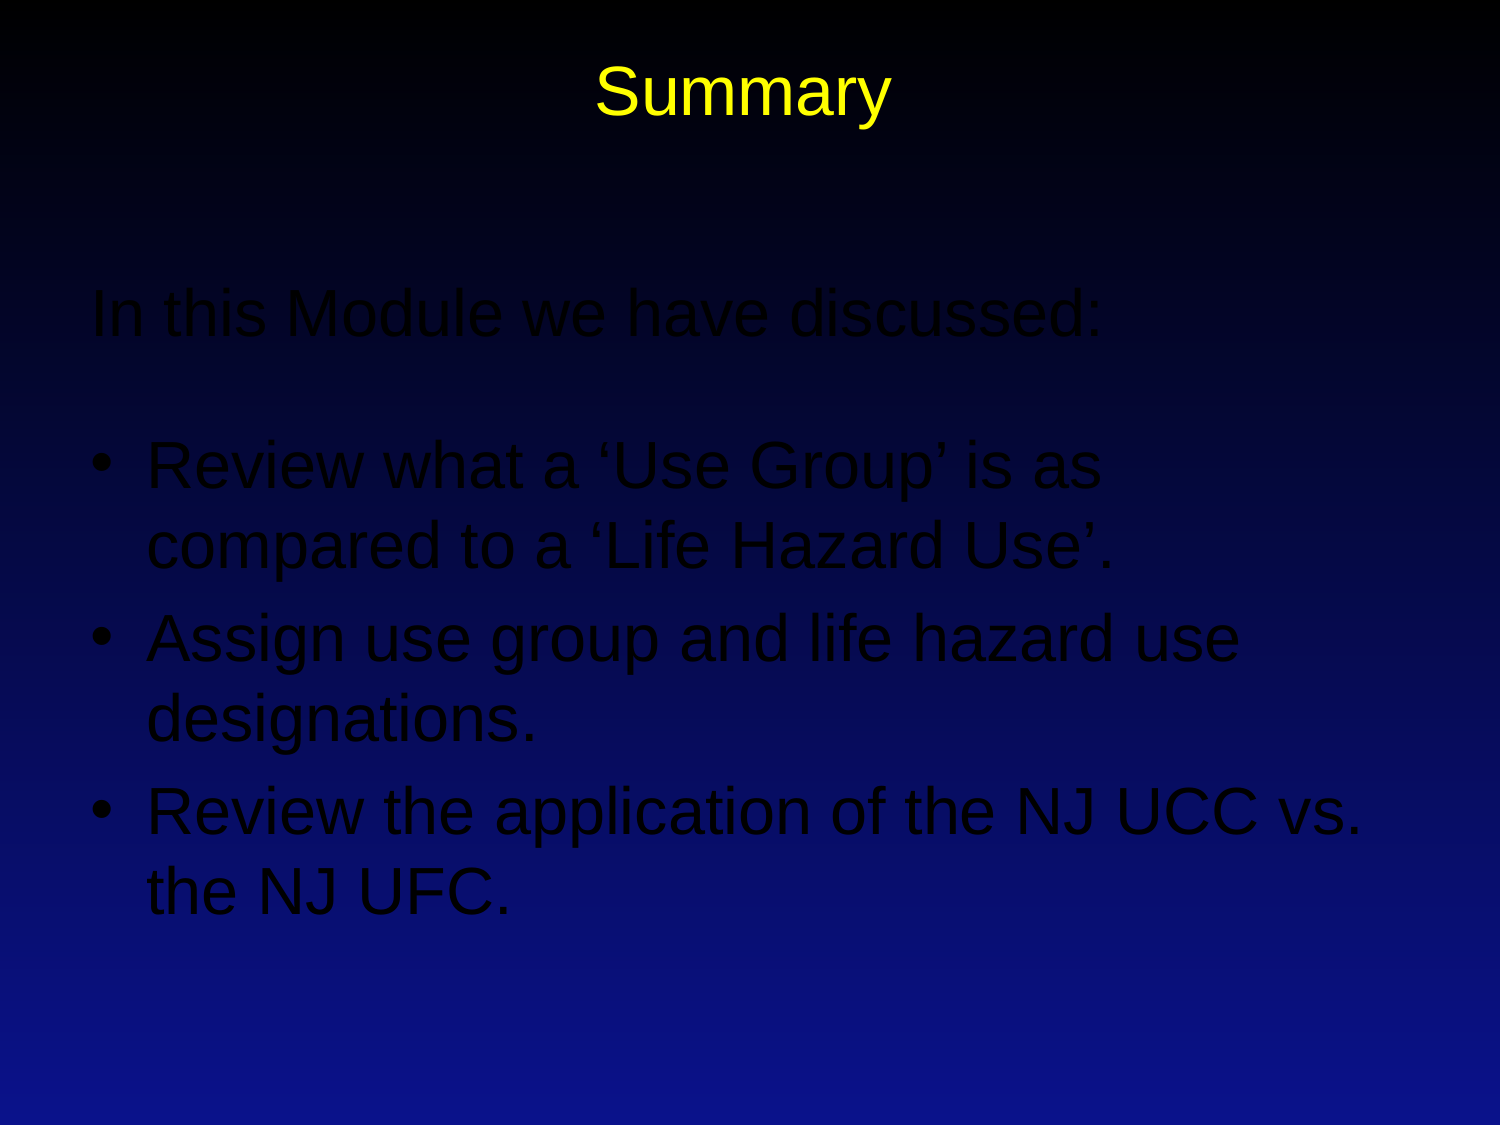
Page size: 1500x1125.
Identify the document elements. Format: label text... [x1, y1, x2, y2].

title Summary [162, 37, 1325, 138]
list In this Module we have discussed: Review what a ‘Use Group’ is as compared to a ‘Life Hazard Use’. Assign use group and life hazard use designations. Review the application of the NJ UCC vs. the NJ UFC. [75, 262, 1425, 1005]
